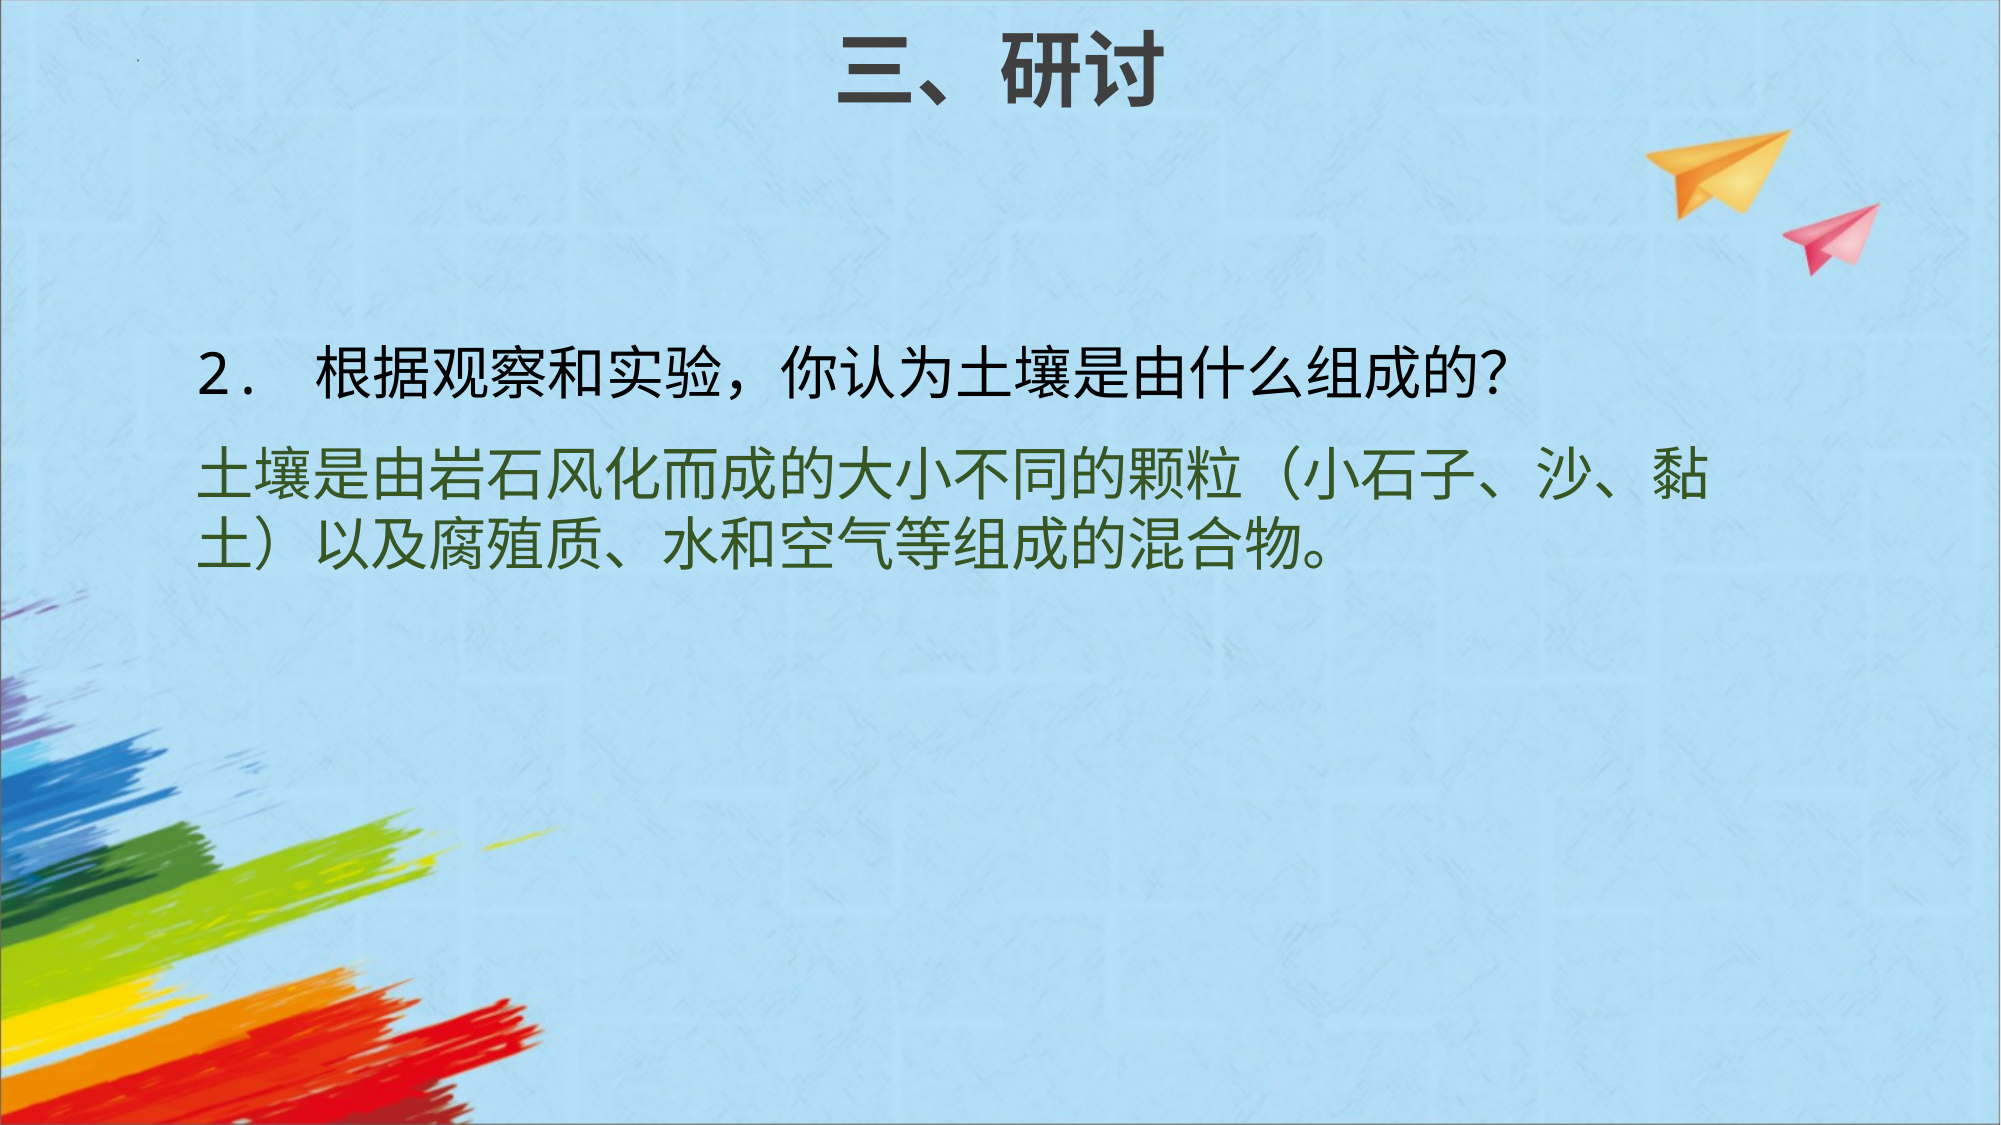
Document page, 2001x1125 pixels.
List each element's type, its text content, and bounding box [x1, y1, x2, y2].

title 三、研讨 [137, 0, 1863, 135]
text_box 土壤是由岩石风化而成的大小不同的颗粒（小石子、沙、黏土）以及腐殖质、水和空气等组成的混合物。 [180, 429, 1784, 585]
picture [0, 0, 2001, 1125]
text_box 2. 根据观察和实验，你认为土壤是由什么组成的？ [180, 293, 1820, 623]
